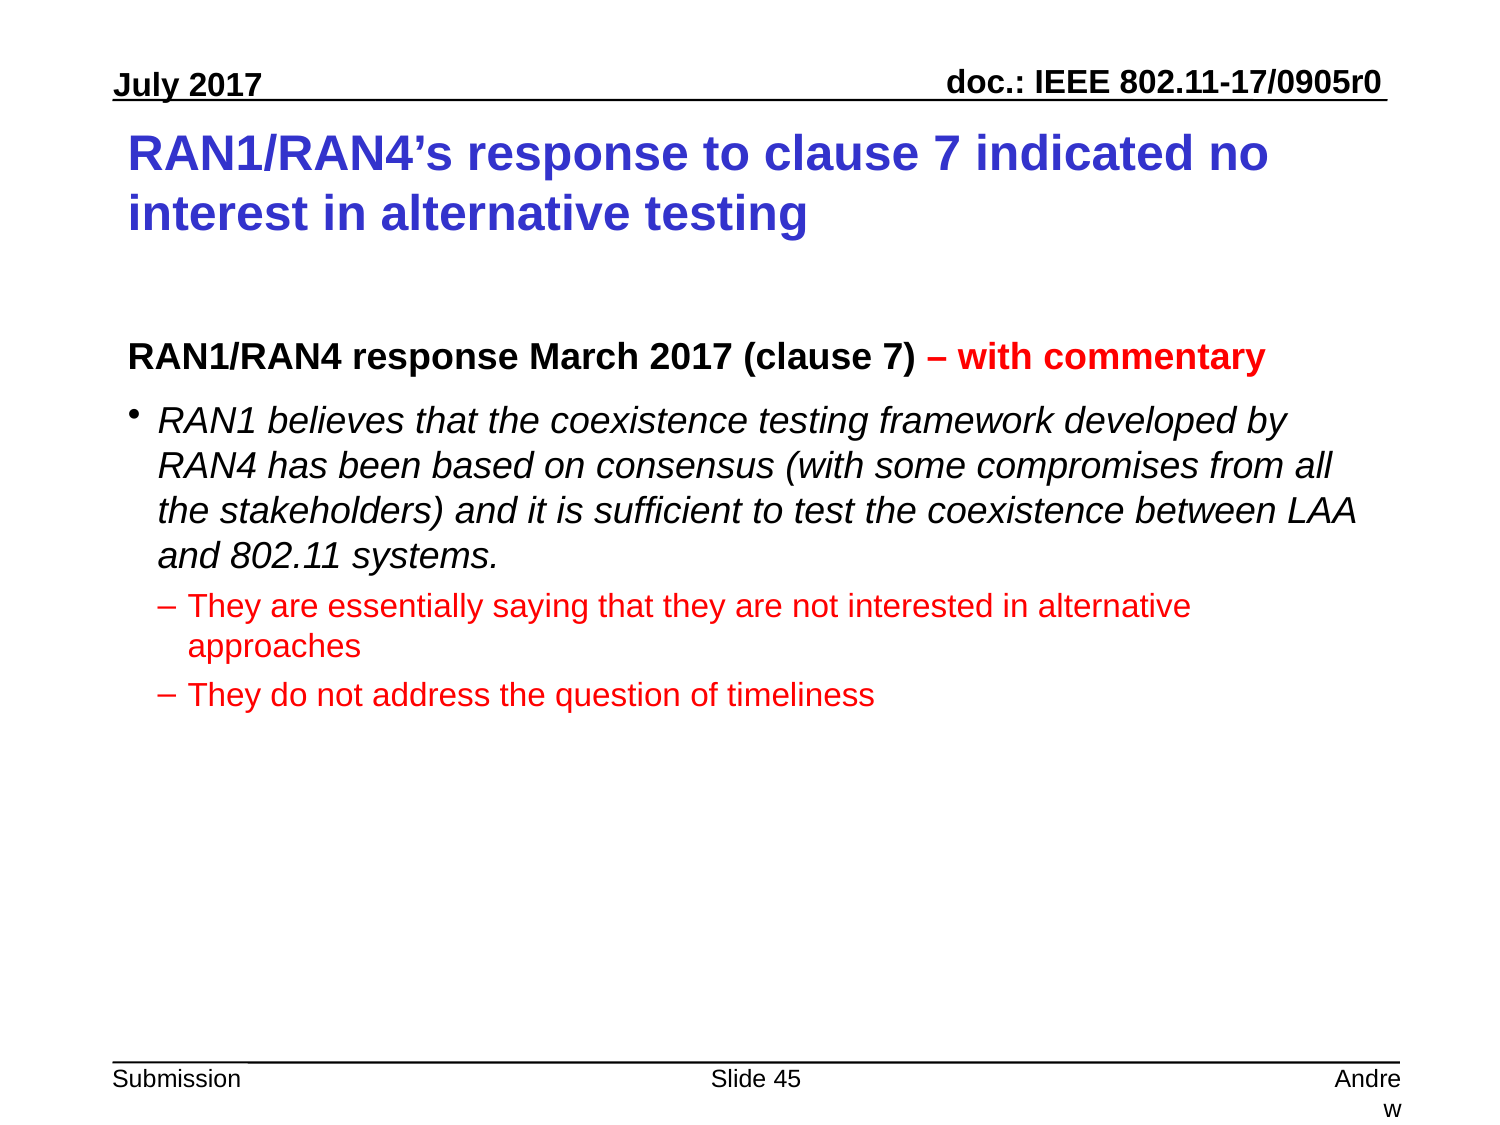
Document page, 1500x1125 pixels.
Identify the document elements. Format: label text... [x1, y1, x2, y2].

list RAN1/RAN4 response March 2017 (clause 7) – with commentary RAN1 believes that the coexistence testing framework developed by RAN4 has been based on consensus (with some compromises from all the stakeholders) and it is sufficient to test the coexistence between LAA and 802.11 systems. They are essentially saying that they are not interested in alternative approaches They do not address the question of timeliness [112, 324, 1388, 1000]
title RAN1/RAN4’s response to clause 7 indicated no interest in alternative testing [112, 112, 1388, 288]
footer Andrew Myles, Cisco [1320, 1061, 1402, 1093]
slide_number Slide 45 [709, 1061, 803, 1093]
